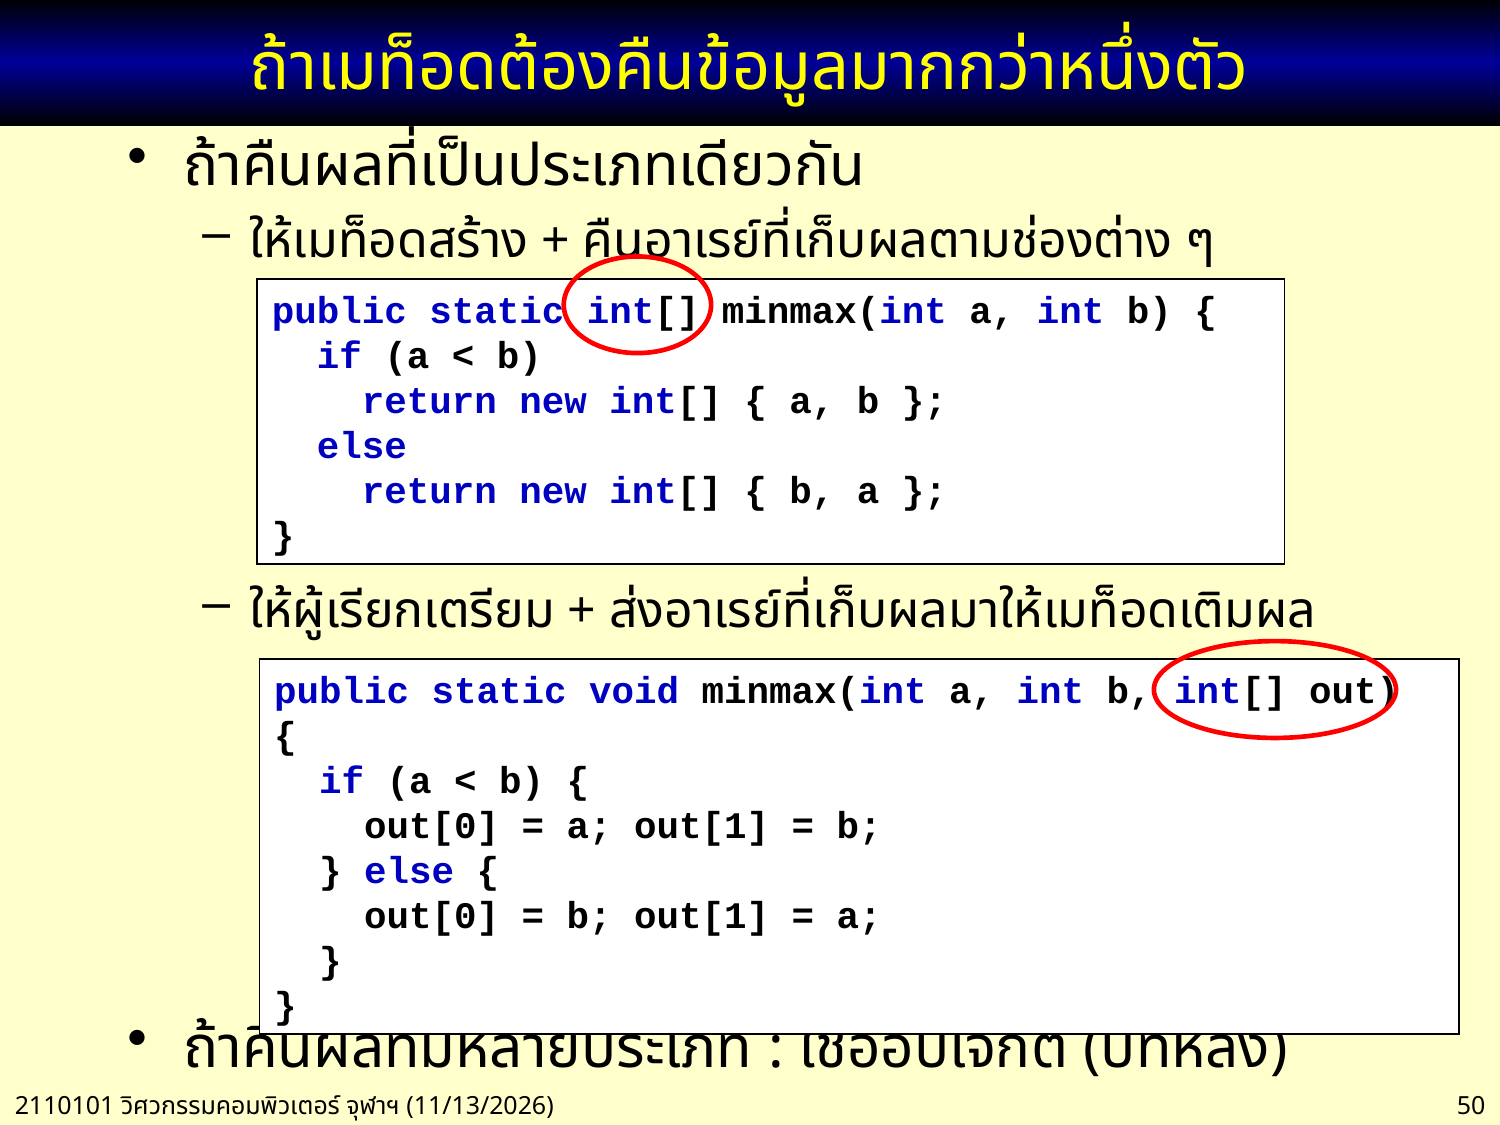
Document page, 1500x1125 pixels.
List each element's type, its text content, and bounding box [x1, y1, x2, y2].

text_box [1153, 641, 1397, 738]
text_box [563, 256, 712, 354]
text_box public static int[] minmax(int a, int b) { if (a < b) return new int[] { a, b }; else return new int[] { b, a }; } [257, 278, 1285, 565]
title ถ้าเมท็อดต้องคืนข้อมูลมากกว่าหนึ่งตัว [0, 0, 1500, 126]
text_box public static void minmax(int a, int b, int[] out) { if (a < b) { out[0] = a; out[1] = b; } else { out[0] = b; out[1] = a; } } [259, 658, 1459, 1035]
list ถ้าคืนผลที่เป็นประเภทเดียวกัน ให้เมท็อดสร้าง + คืนอาเรย์ที่เก็บผลตามช่องต่าง ๆ ให้ผู้เรียกเตรียม + ส่งอาเรย์ที่เก็บผลมาให้เมท็อดเติมผล ถ้าคืนผลที่มีหลายประเภท : ใช้อ็อบเจกต์ (บทหลัง) [112, 120, 1412, 1094]
